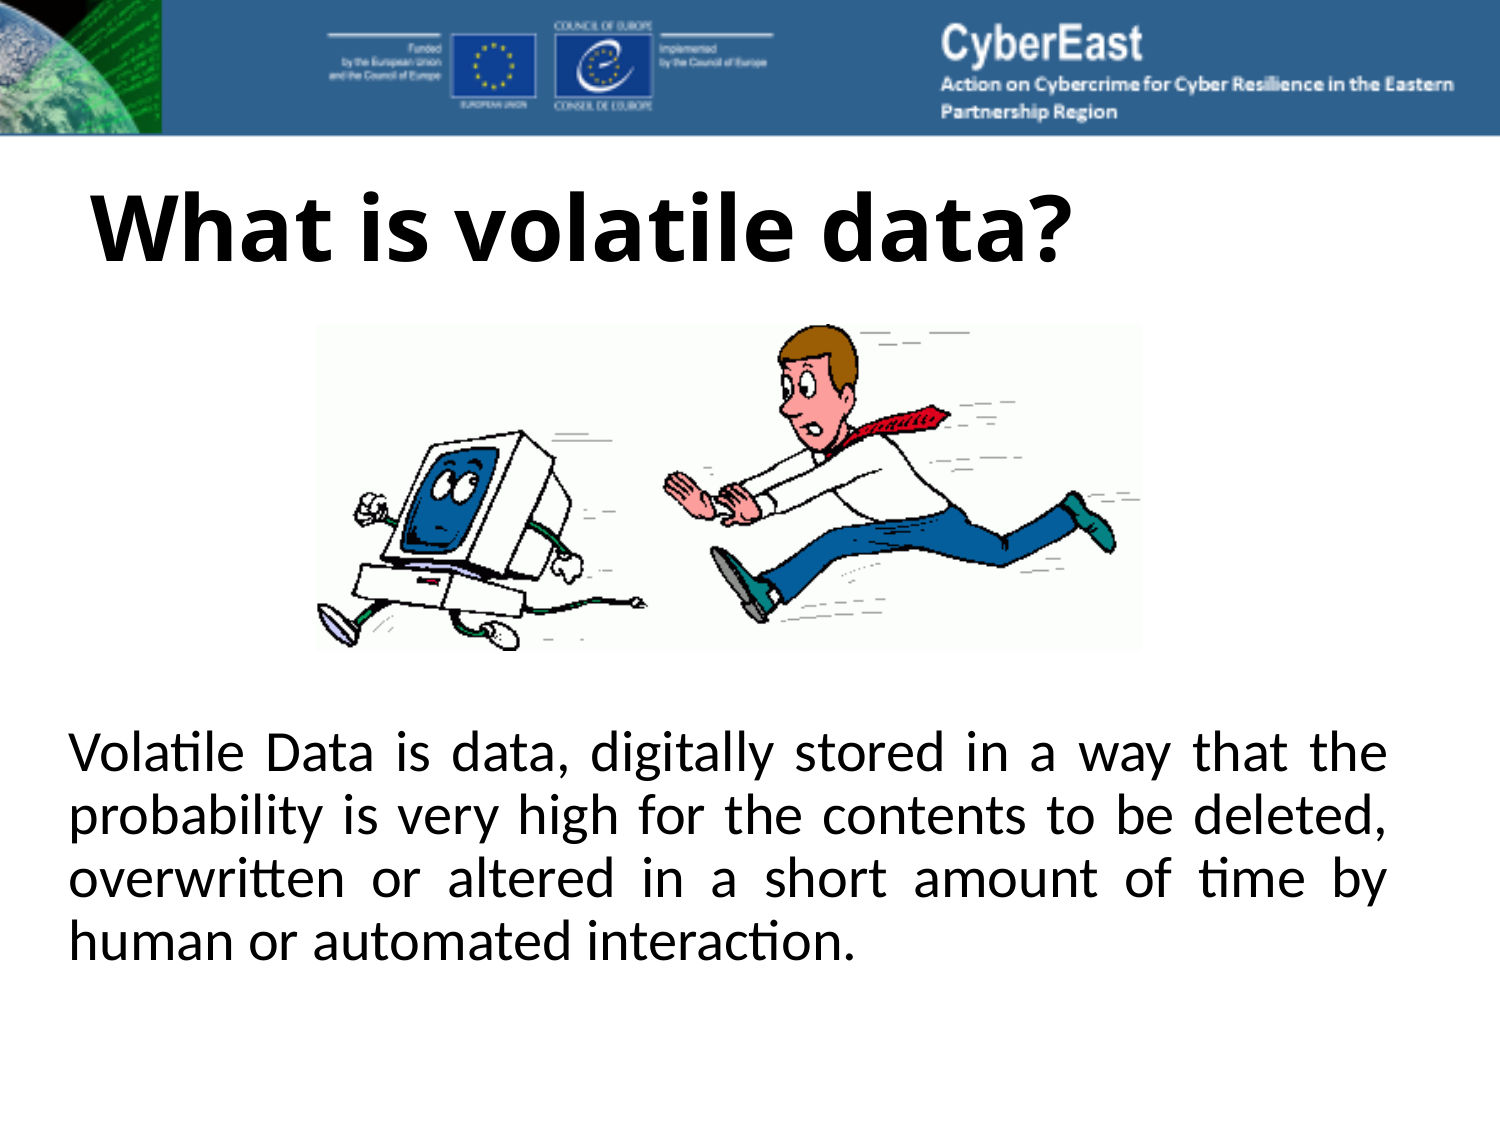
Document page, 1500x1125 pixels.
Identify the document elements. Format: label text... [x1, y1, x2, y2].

title What is volatile data? [75, 160, 1425, 304]
picture [0, 0, 1500, 1125]
list Volatile Data is data, digitally stored in a way that the probability is very high for the contents to be deleted, overwritten or altered in a short amount of time by human or automated interaction. [53, 713, 1404, 1125]
